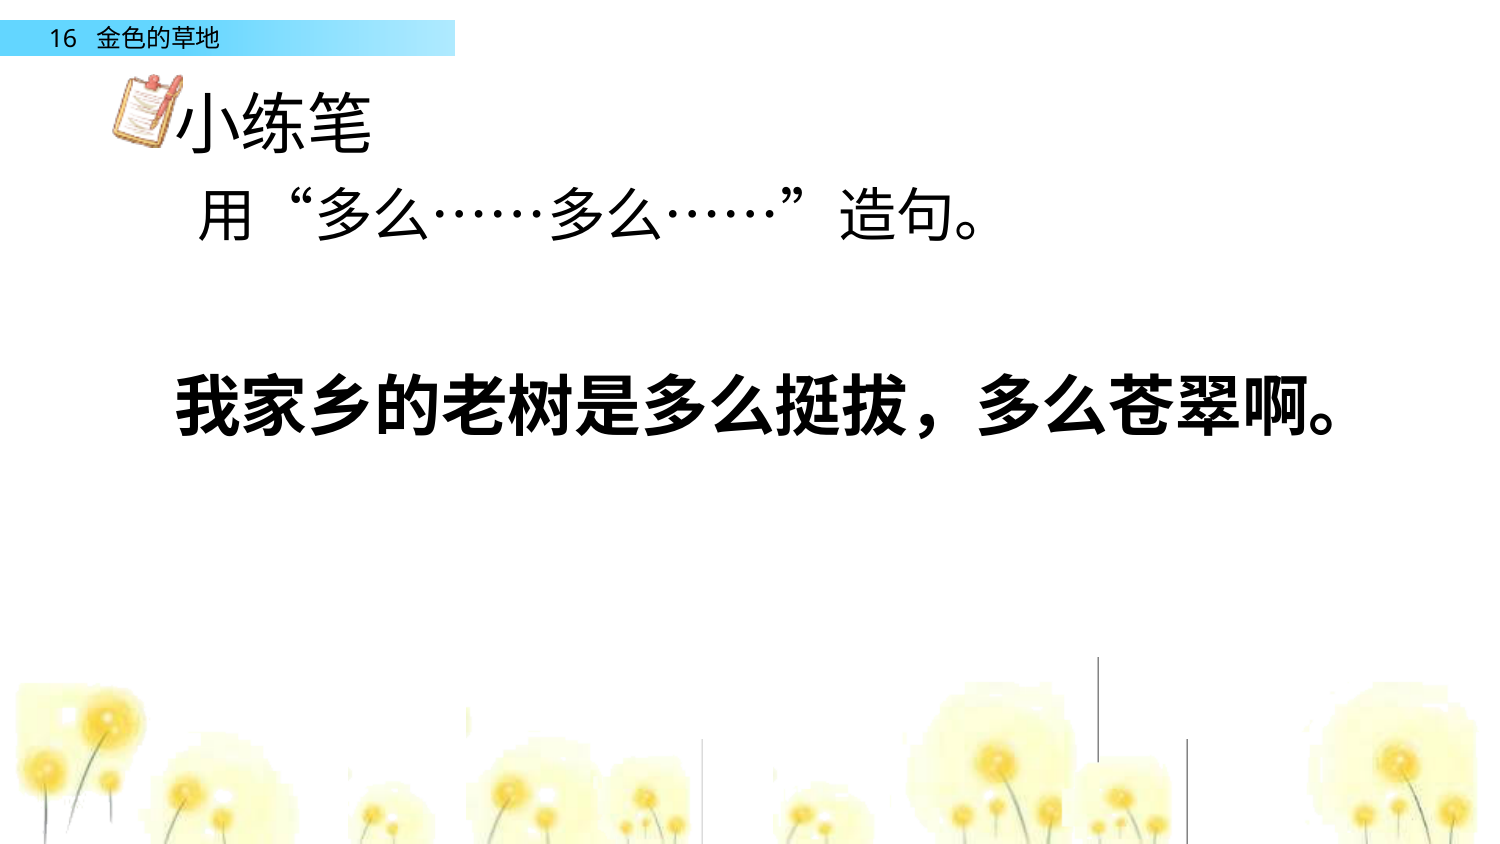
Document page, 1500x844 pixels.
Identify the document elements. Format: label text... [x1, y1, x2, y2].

picture [107, 74, 184, 148]
text_box 用“多么……多么……”造句。 [182, 170, 1128, 256]
text_box 我家乡的老树是多么挺拔，多么苍翠啊。 [159, 316, 1388, 452]
picture [1222, 657, 1500, 844]
picture [0, 657, 1188, 844]
text_box 小练笔 [159, 74, 585, 170]
